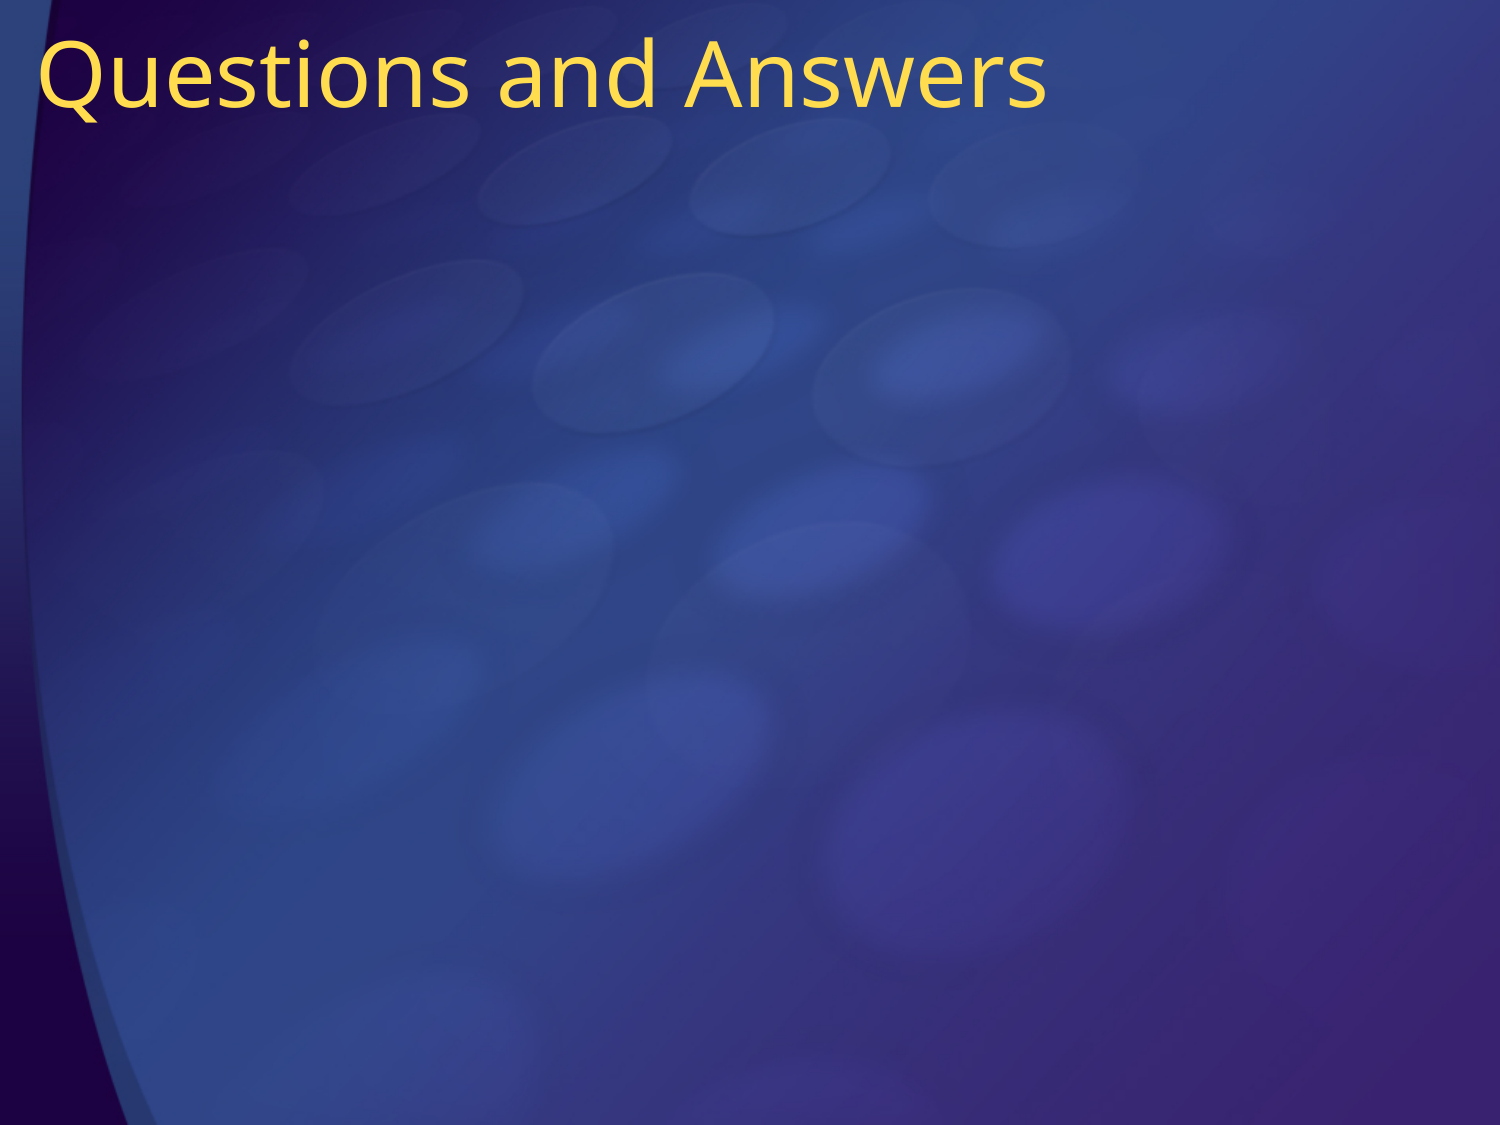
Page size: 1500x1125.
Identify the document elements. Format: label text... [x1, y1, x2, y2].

picture [0, 0, 1500, 1125]
title Questions and Answers [20, 20, 1477, 136]
